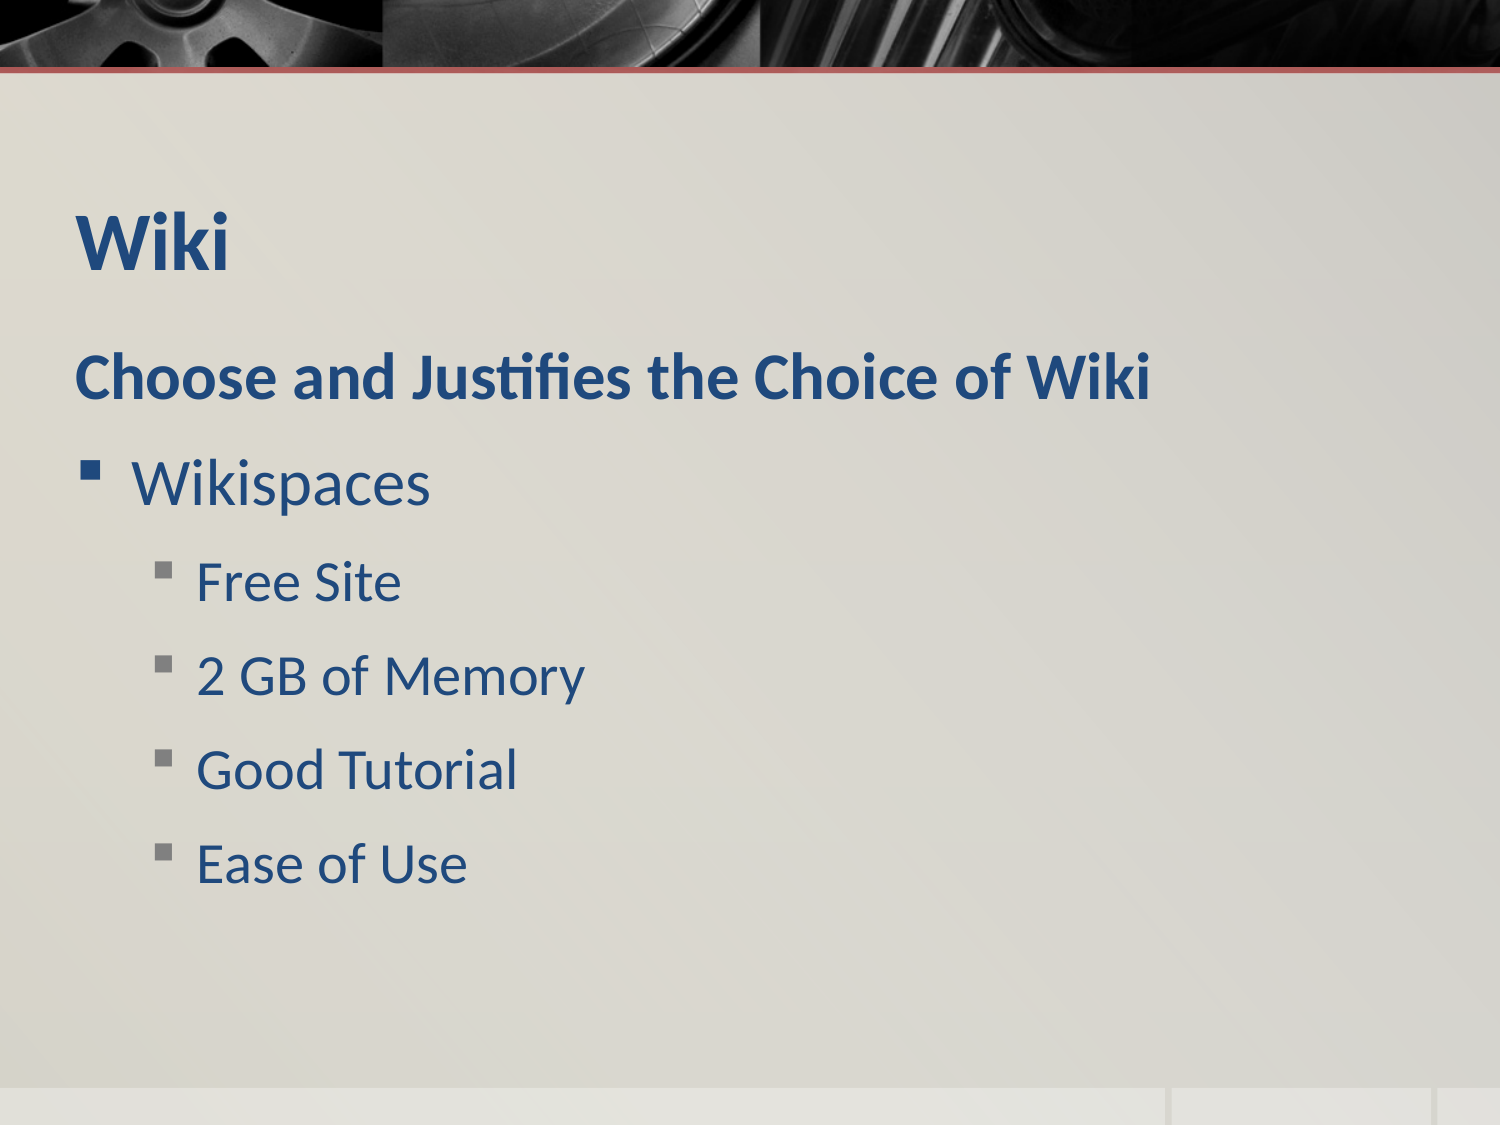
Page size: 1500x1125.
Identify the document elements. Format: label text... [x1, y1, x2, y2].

list Choose and Justifies the Choice of Wiki Wikispaces Free Site 2 GB of Memory Good Tutorial Ease of Use [75, 324, 1425, 1005]
picture [0, 0, 1500, 67]
title Wiki [75, 162, 1425, 313]
